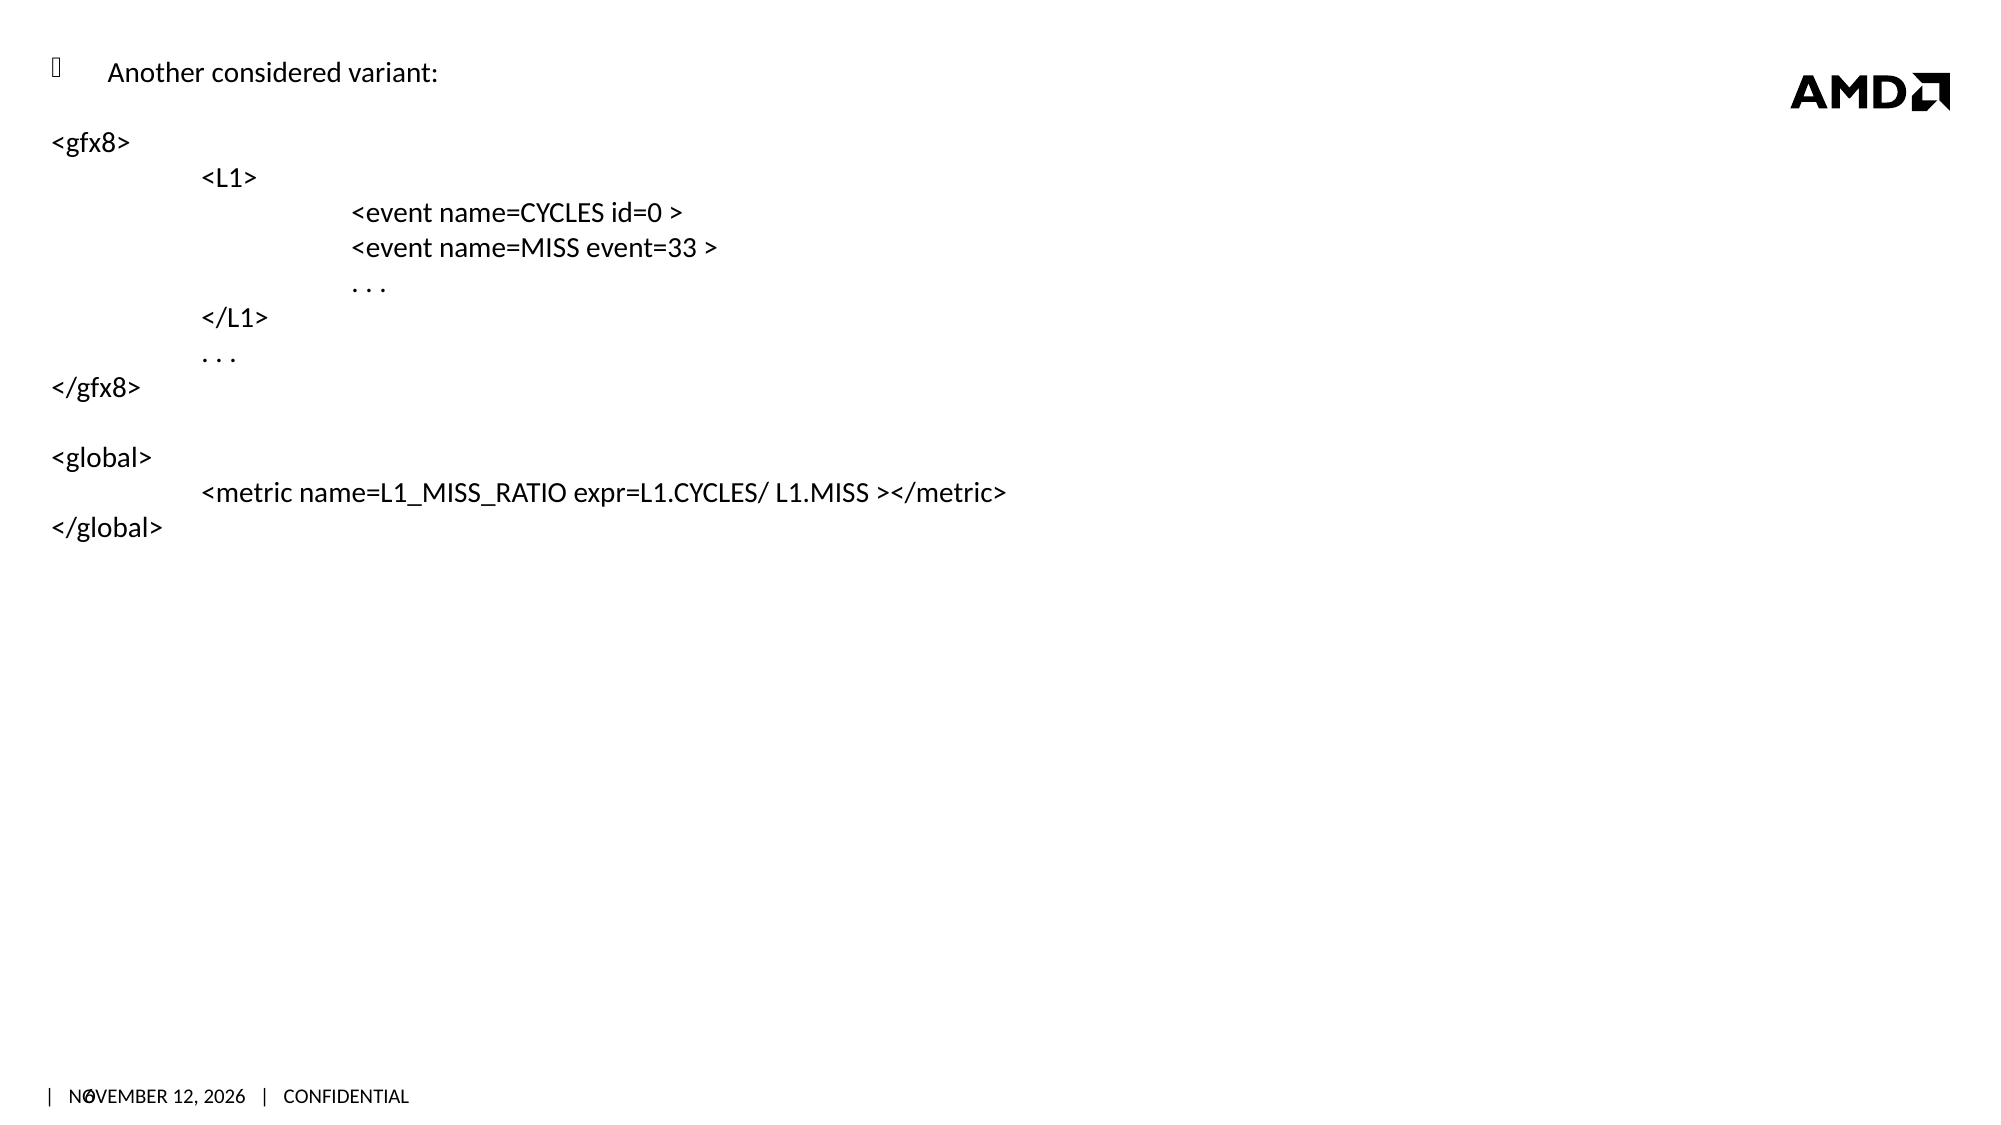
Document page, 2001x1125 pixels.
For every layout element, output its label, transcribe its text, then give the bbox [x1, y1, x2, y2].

list Another considered variant: <gfx8> <L1> <event name=CYCLES id=0 > <event name=MISS event=33 > . . . </L1> . . . </gfx8> <global> <metric name=L1_MISS_RATIO expr=L1.CYCLES/ L1.MISS ></metric> </global> [51, 45, 1912, 1037]
